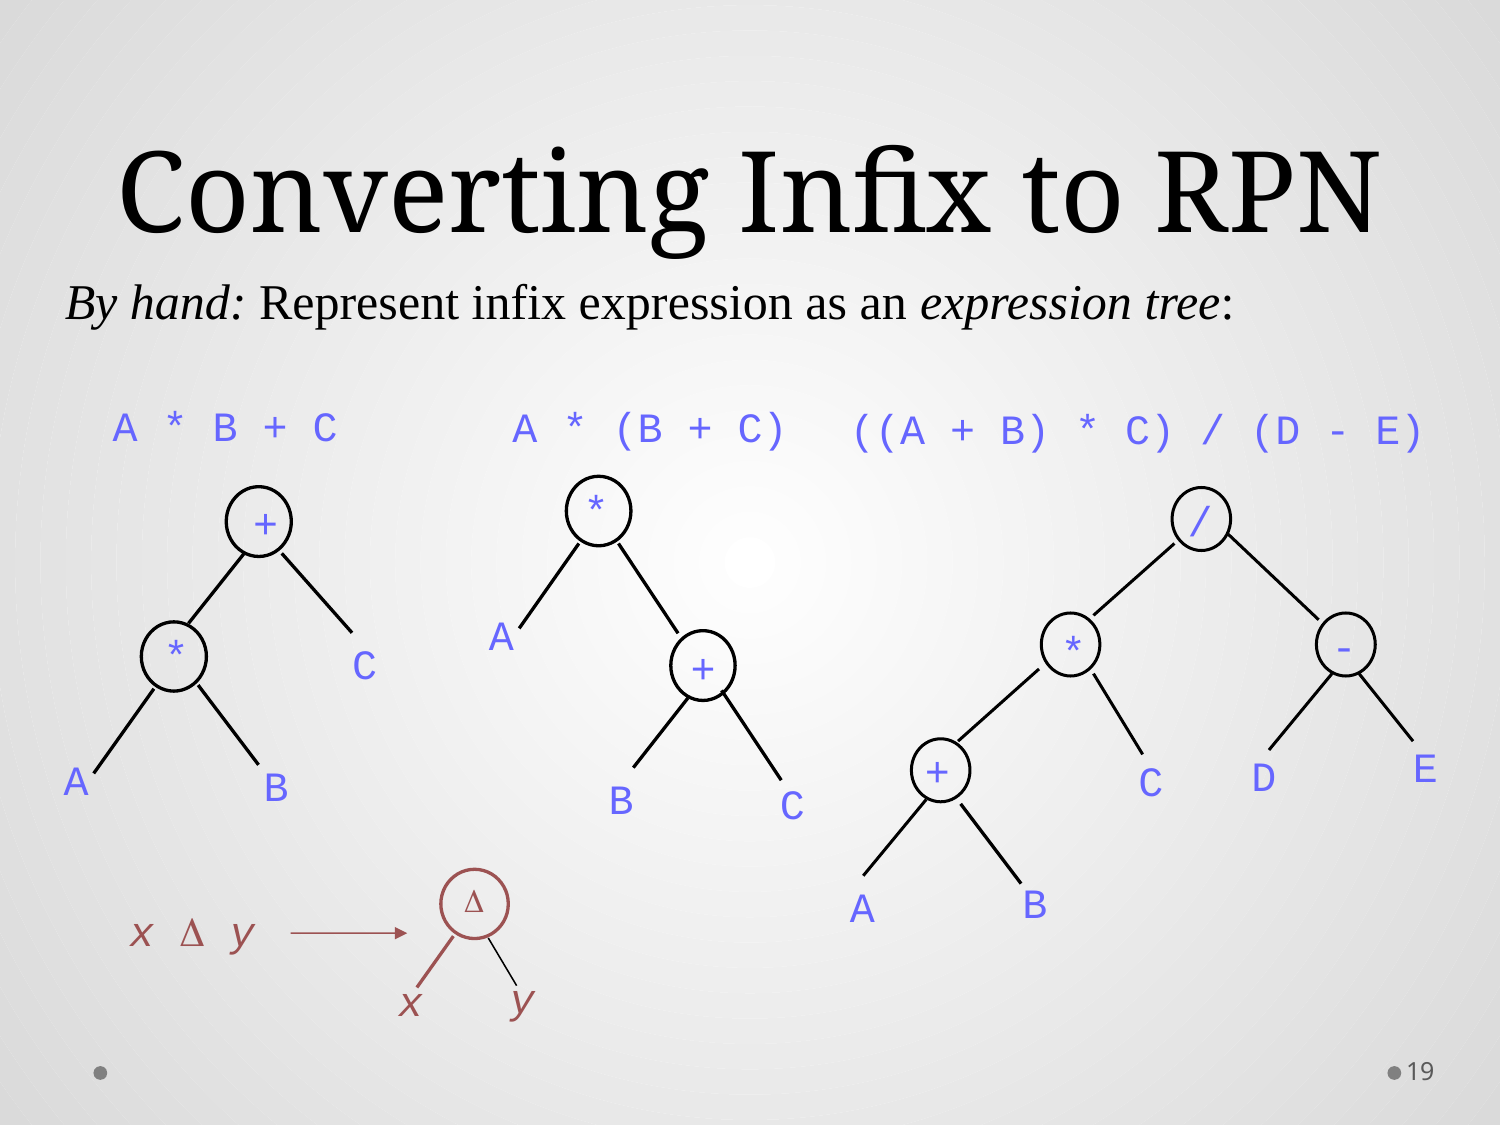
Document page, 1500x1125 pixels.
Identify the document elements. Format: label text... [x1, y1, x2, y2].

slide_number 19 [1401, 1042, 1494, 1103]
text_box A * (B + C) [512, 401, 813, 452]
text_box By hand: Represent infix expression as an expression tree: [49, 262, 1463, 338]
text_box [188, 486, 378, 689]
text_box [488, 475, 679, 659]
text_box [63, 621, 289, 810]
title Converting Infix to RPN [75, 0, 1425, 262]
text_box ((A + B) * C) / (D - E) [849, 402, 1500, 453]
text_box A * B + C [112, 399, 363, 450]
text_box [114, 869, 553, 1033]
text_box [608, 630, 805, 828]
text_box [849, 487, 1439, 931]
